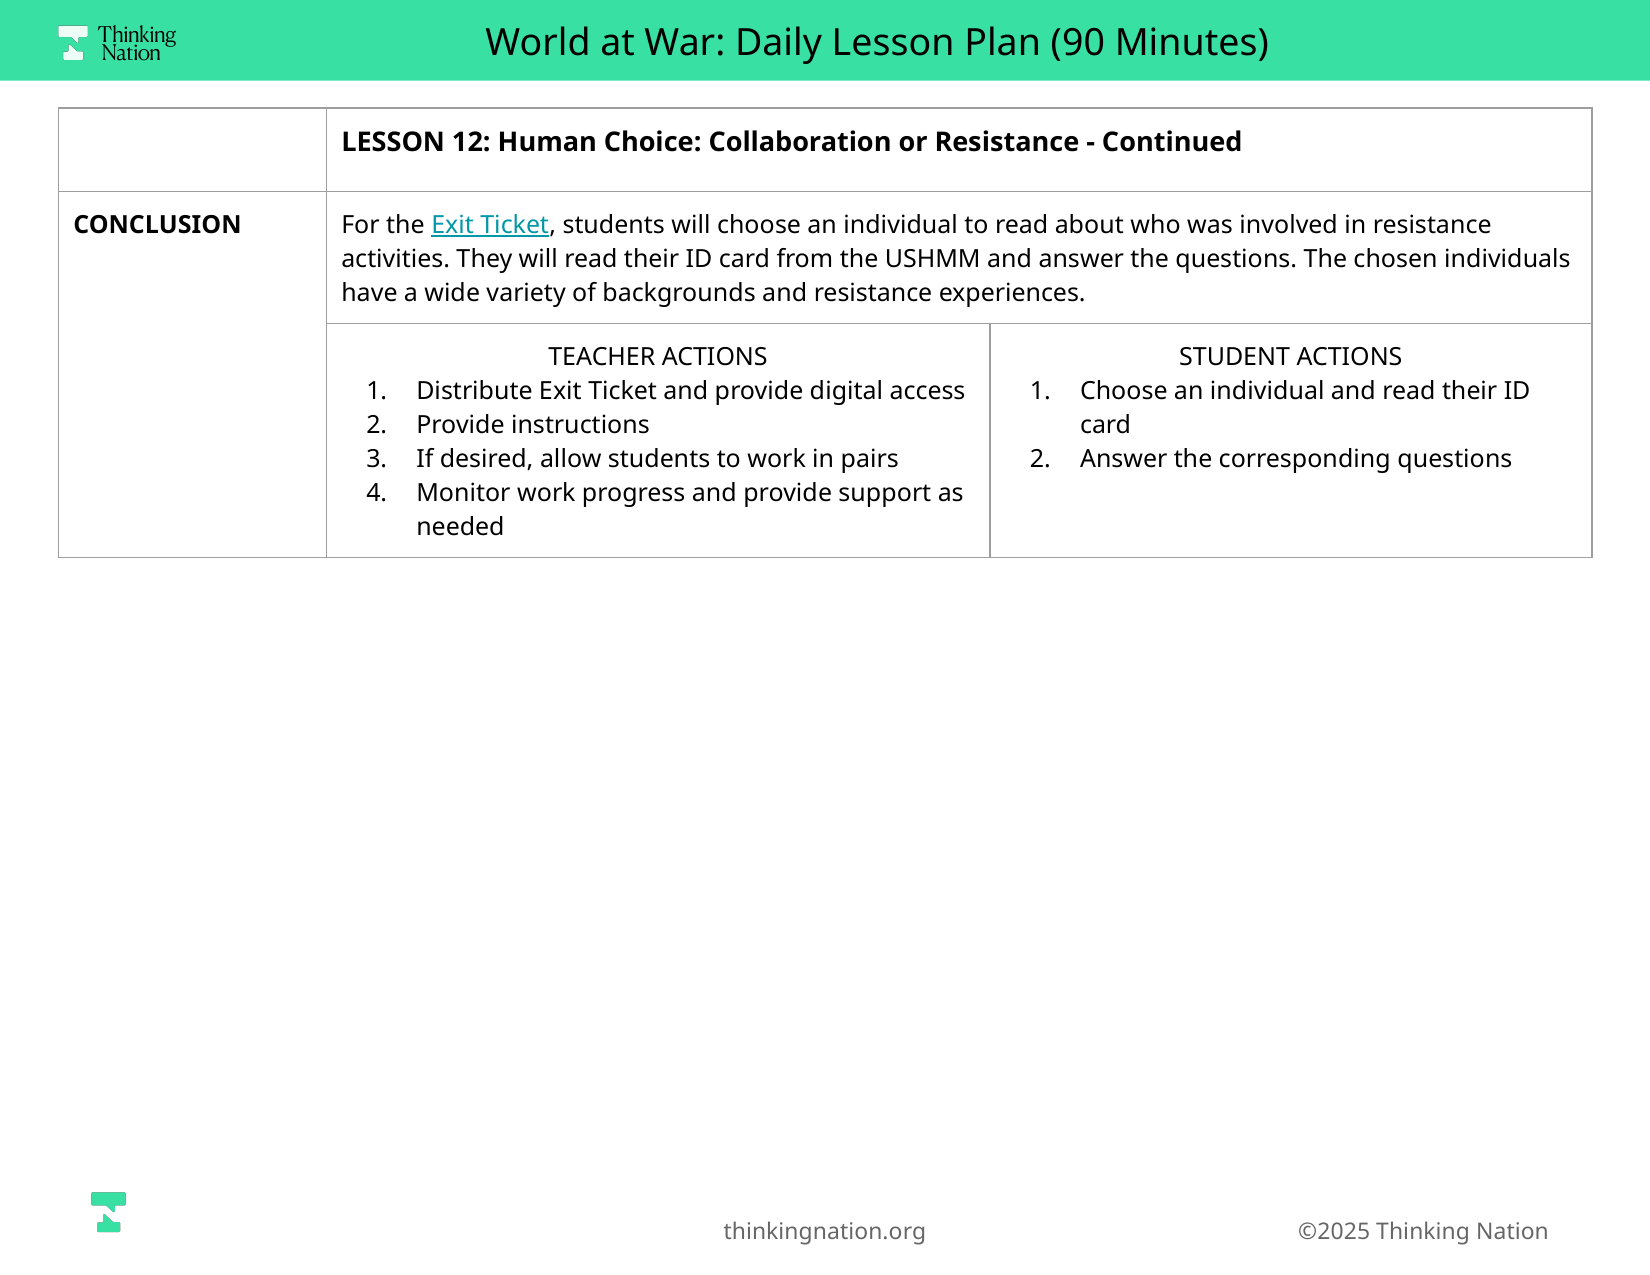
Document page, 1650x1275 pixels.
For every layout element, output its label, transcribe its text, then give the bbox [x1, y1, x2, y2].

picture [80, 1184, 136, 1240]
table_header LESSON 12: Human Choice: Collaboration or Resistance - Continued [327, 109, 1591, 191]
table_cell CONCLUSION [59, 192, 326, 557]
text_box ©2025 Thinking Nation [1174, 1200, 1566, 1240]
table_header [59, 109, 326, 191]
table_cell For the Exit Ticket, students will choose an individual to read about who was involved in resistance activities. They will read their ID card from the USHMM and answer the questions. The chosen individuals have a wide variety of backgrounds and resistance experiences. [327, 192, 1591, 323]
table_cell STUDENT ACTIONS Choose an individual and read their ID card Answer the corresponding questions [991, 324, 1591, 557]
text_box thinkingnation.org [629, 1200, 1021, 1240]
picture [45, 14, 180, 85]
text_box World at War: Daily Lesson Plan (90 Minutes) [0, 0, 1650, 81]
table_cell TEACHER ACTIONS Distribute Exit Ticket and provide digital access Provide instructions If desired, allow students to work in pairs Monitor work progress and provide support as needed [327, 324, 989, 557]
